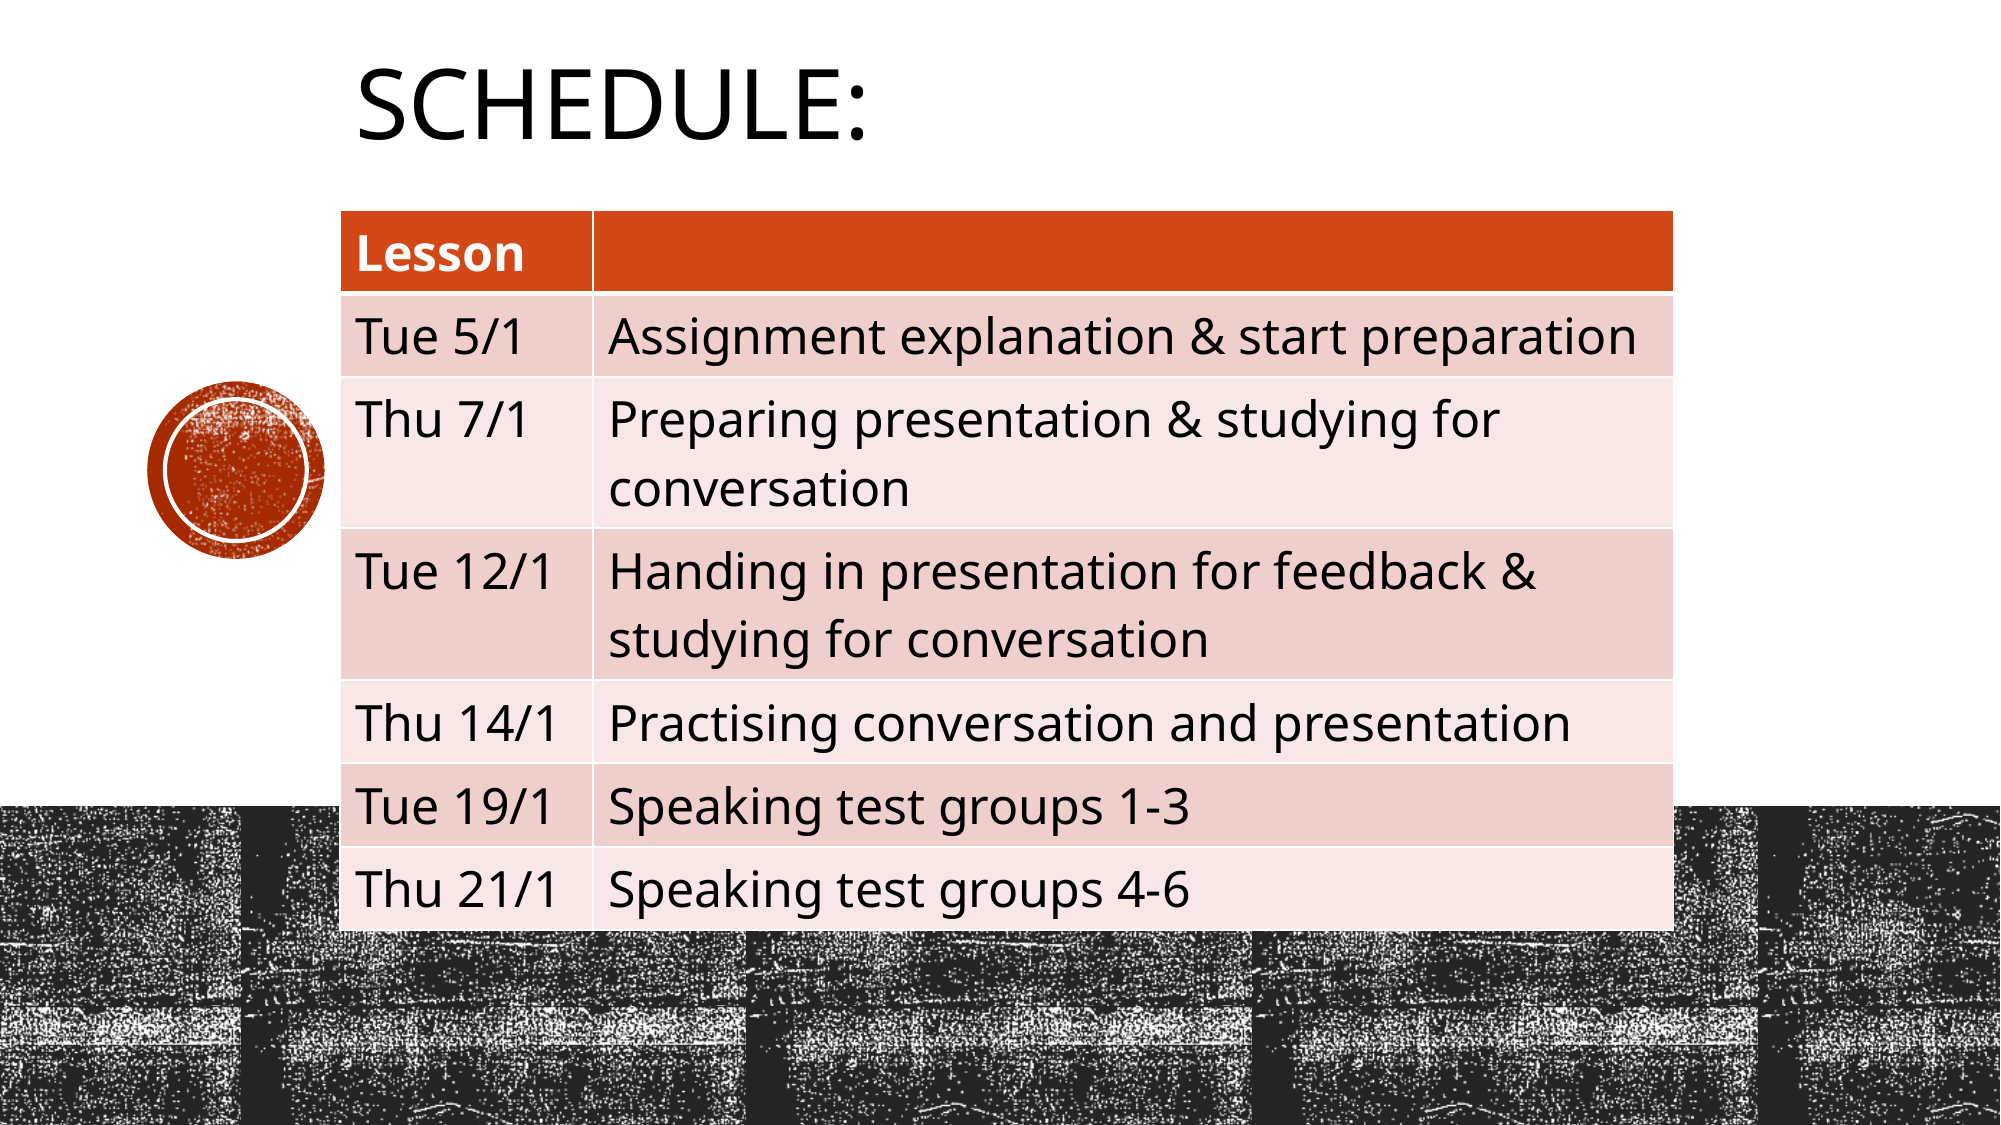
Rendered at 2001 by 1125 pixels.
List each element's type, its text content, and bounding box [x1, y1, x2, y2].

table_cell Thu 21/1 [341, 848, 592, 929]
table_cell Tue 12/1 [341, 529, 592, 679]
table_cell Practising conversation and presentation [594, 681, 1673, 762]
table_cell Handing in presentation for feedback & studying for conversation [594, 529, 1673, 679]
table_cell Thu 7/1 [341, 378, 592, 527]
table_cell Tue 19/1 [341, 764, 592, 846]
table_cell Preparing presentation & studying for conversation [594, 378, 1673, 527]
table_cell Thu 14/1 [341, 681, 592, 762]
table_cell Speaking test groups 1-3 [594, 764, 1673, 846]
table_cell Assignment explanation & start preparation [594, 296, 1673, 376]
table_cell Speaking test groups 4-6 [594, 848, 1673, 929]
table_header Lesson [341, 211, 592, 291]
table_header [594, 211, 1673, 291]
title Schedule: [340, 56, 1674, 166]
table_cell Tue 5/1 [341, 296, 592, 376]
